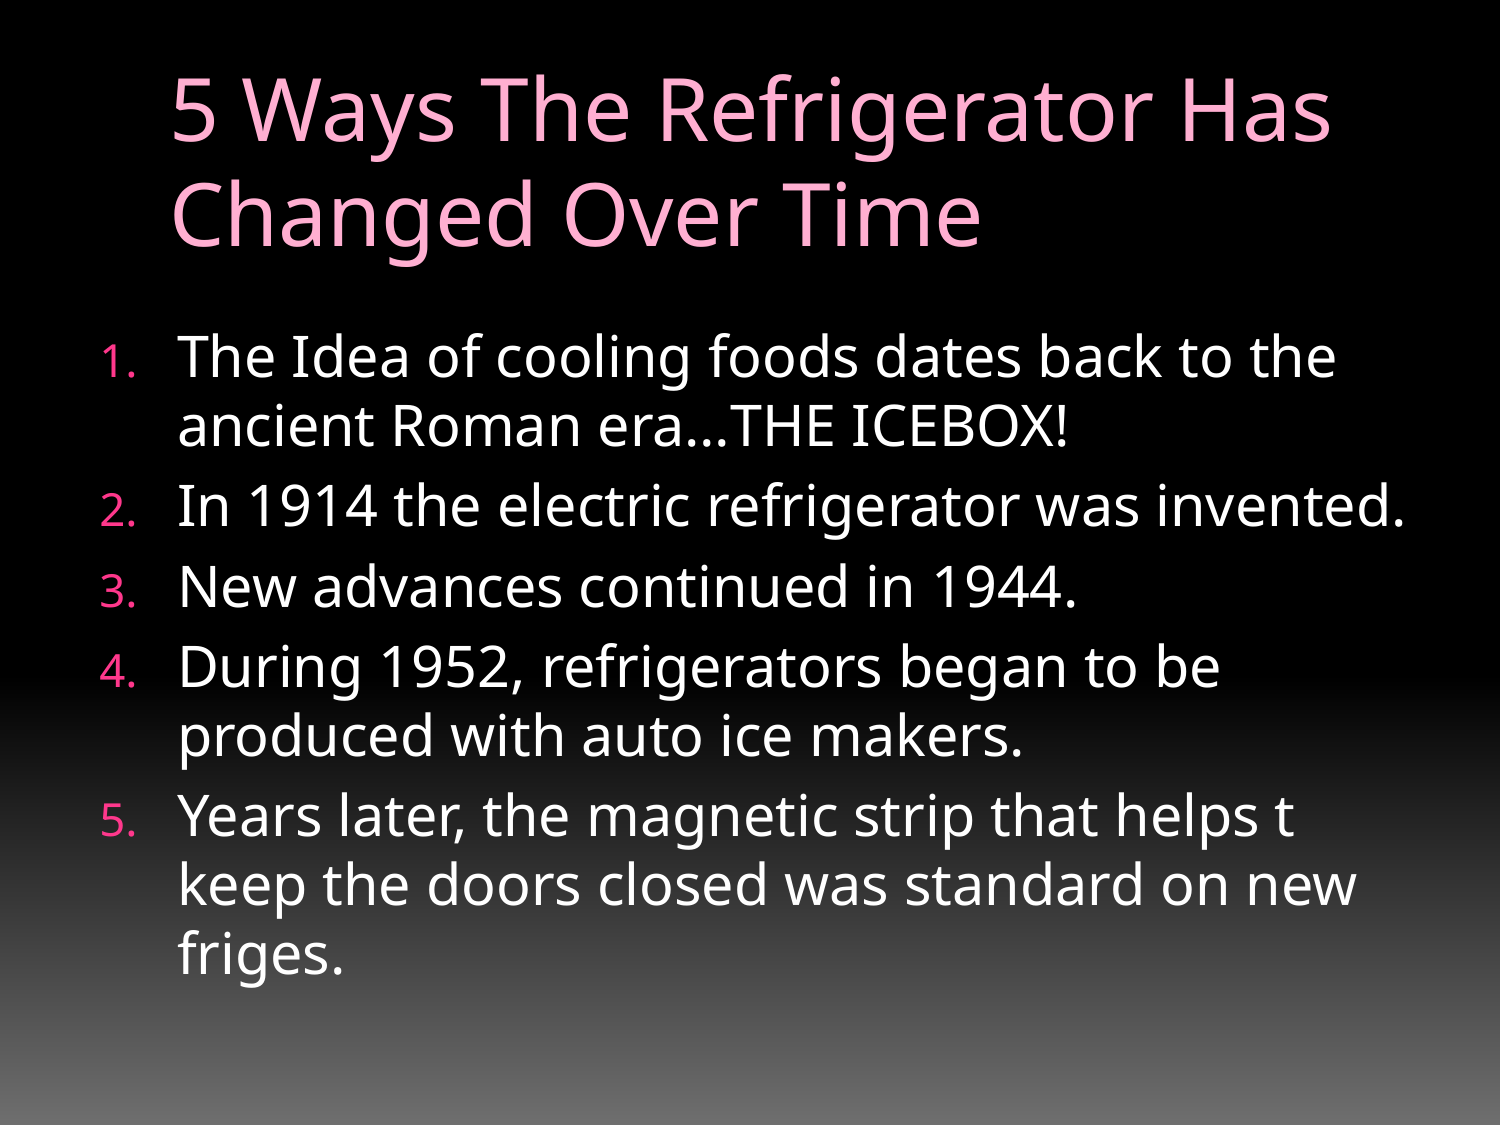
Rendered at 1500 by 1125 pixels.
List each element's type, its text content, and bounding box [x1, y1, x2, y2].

title 5 Ways The Refrigerator Has Changed Over Time [75, 43, 1425, 274]
list The Idea of cooling foods dates back to the ancient Roman era…THE ICEBOX! In 1914 the electric refrigerator was invented. New advances continued in 1944. During 1952, refrigerators began to be produced with auto ice makers. Years later, the magnetic strip that helps t keep the doors closed was standard on new friges. [75, 312, 1425, 1063]
